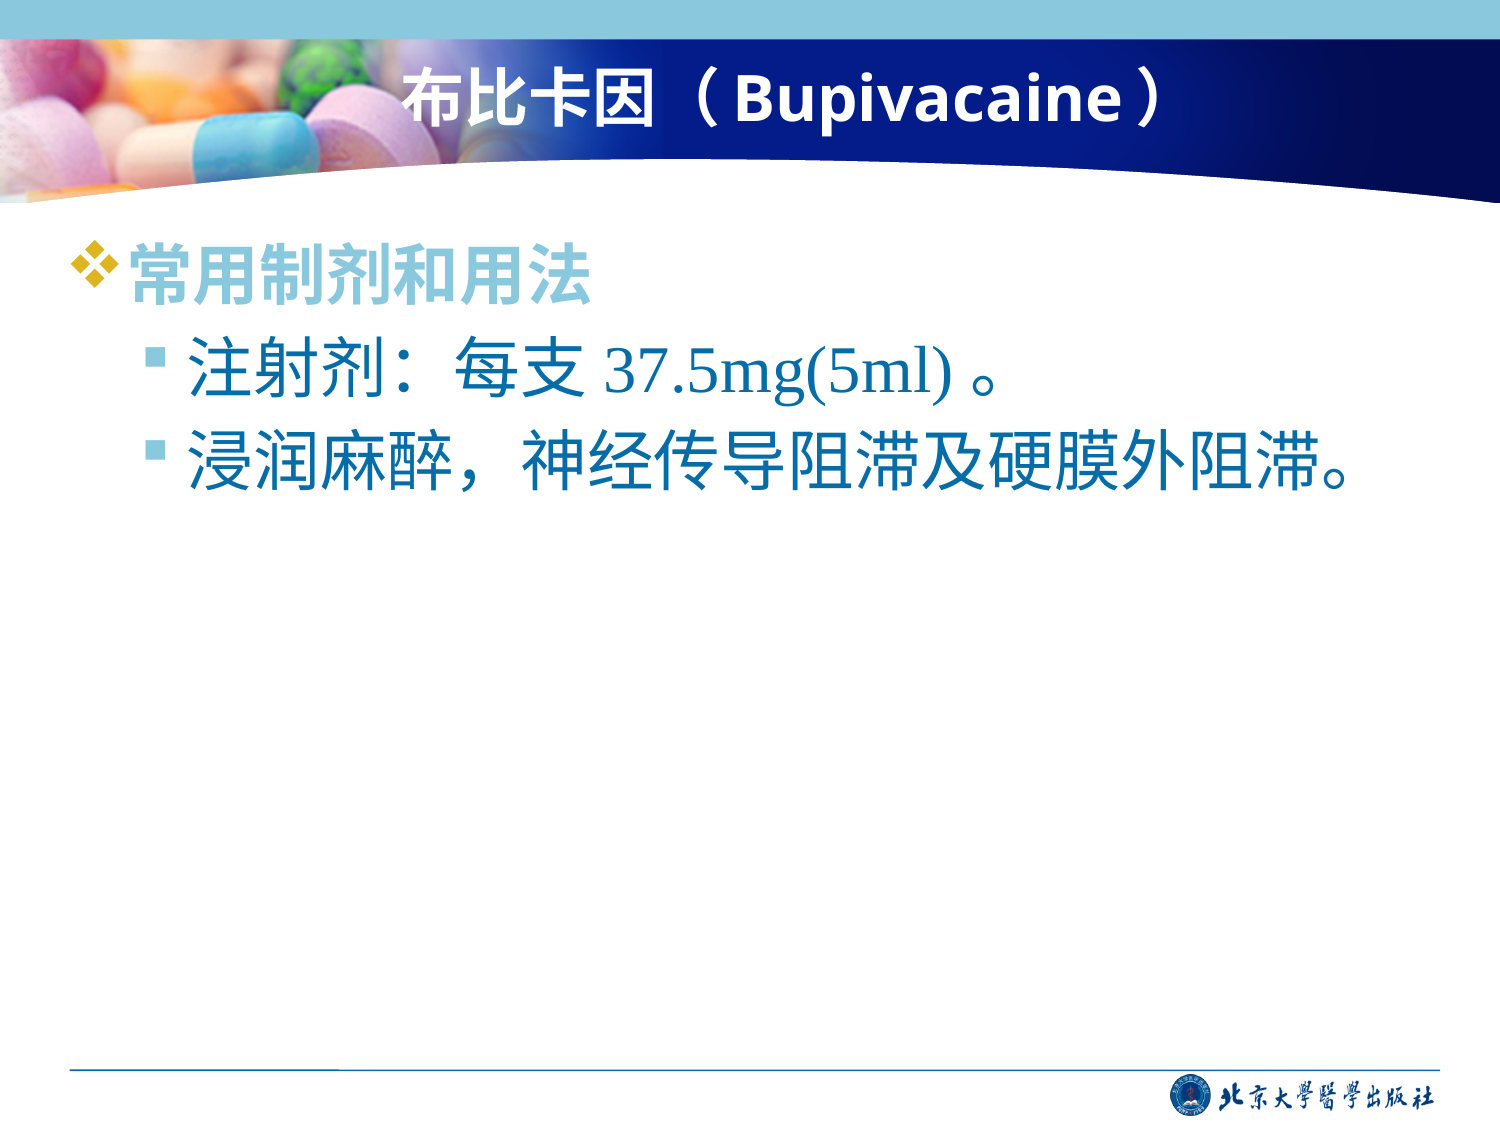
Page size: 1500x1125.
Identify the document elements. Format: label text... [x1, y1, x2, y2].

picture [1170, 1074, 1436, 1118]
picture [0, 40, 1500, 203]
title 布比卡因（Bupivacaine） [137, 49, 1463, 143]
list 常用制剂和用法 注射剂：每支37.5mg(5ml)。 浸润麻醉，神经传导阻滞及硬膜外阻滞。 [49, 224, 1463, 1026]
